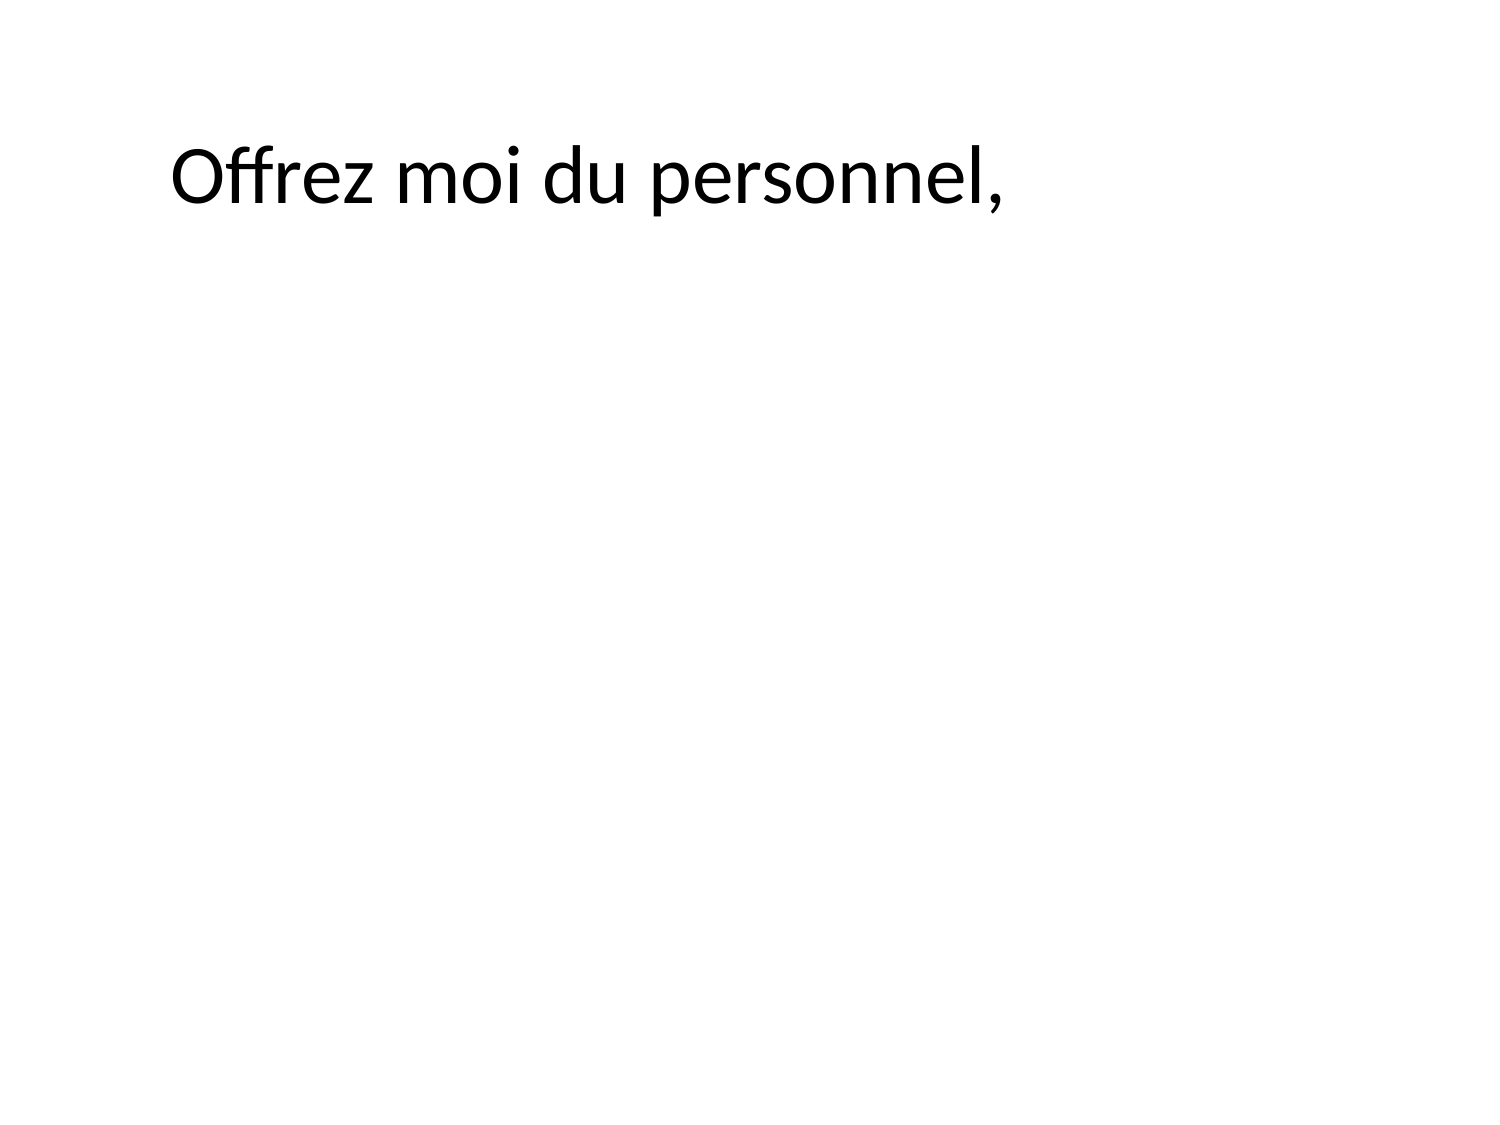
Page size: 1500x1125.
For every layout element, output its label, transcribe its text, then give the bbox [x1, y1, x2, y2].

text_box Offrez moi du personnel, [155, 112, 1041, 228]
